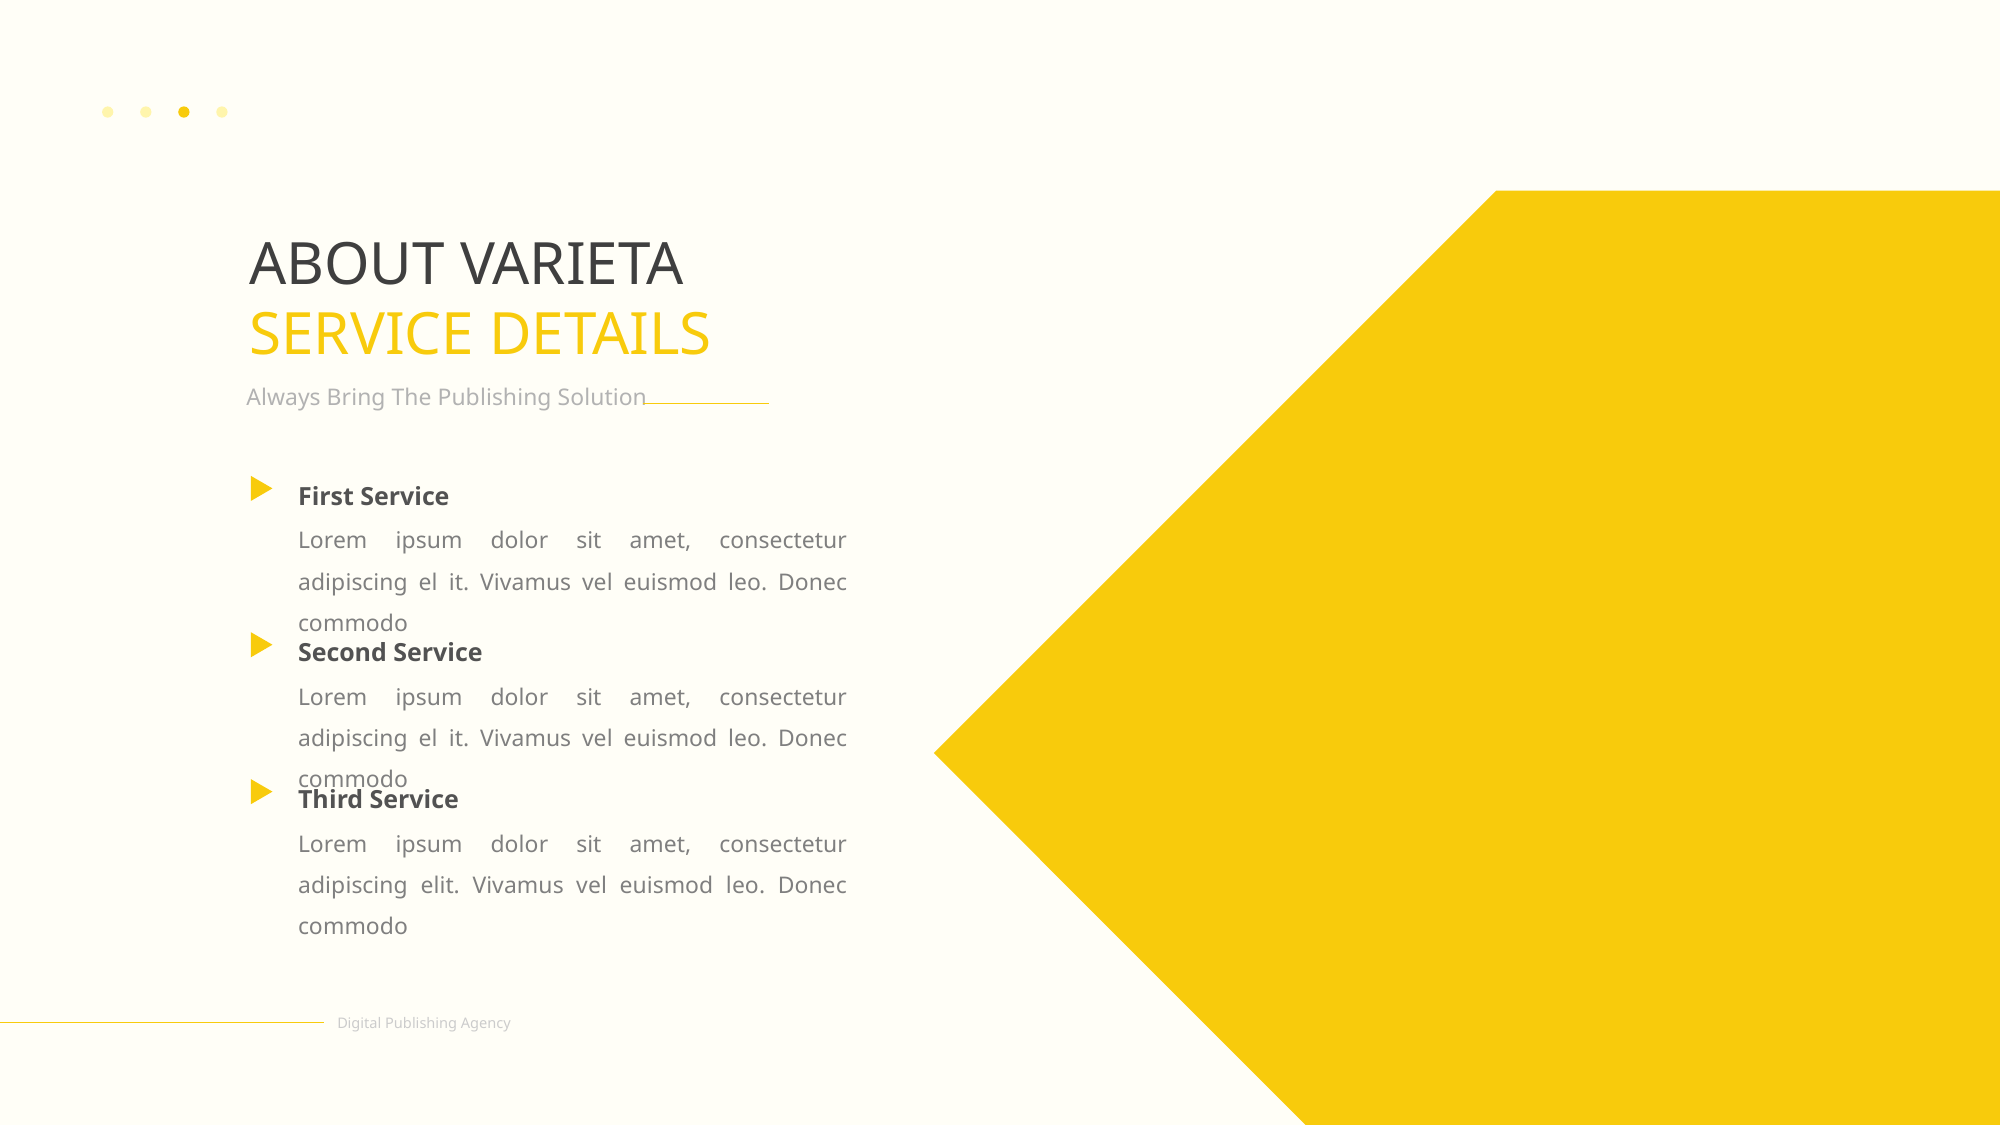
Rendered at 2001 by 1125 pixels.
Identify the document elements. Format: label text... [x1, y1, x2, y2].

text_box Lorem ipsum dolor sit amet, consectetur adipiscing el it. Vivamus vel euismod leo. Donec commodo [283, 661, 863, 800]
text_box Lorem ipsum dolor sit amet, consectetur adipiscing el it. Vivamus vel euismod leo. Donec commodo [283, 504, 863, 643]
text_box First Service [283, 458, 535, 518]
text_box [177, 105, 191, 119]
picture [933, 0, 2000, 1125]
text_box [249, 777, 275, 807]
text_box Third Service [283, 761, 535, 821]
text_box Always Bring The Publishing Solution [231, 375, 663, 418]
text_box [249, 630, 275, 660]
text_box [139, 105, 153, 119]
text_box [100, 105, 115, 119]
text_box [215, 105, 229, 119]
text_box ABOUT VARIETA SERVICE DETAILS [234, 218, 829, 374]
text_box Lorem ipsum dolor sit amet, consectetur adipiscing elit. Vivamus vel euismod leo. Donec commodo [283, 808, 863, 947]
text_box Digital Publishing Agency [322, 1006, 526, 1039]
text_box [249, 474, 275, 503]
text_box Second Service [283, 614, 535, 675]
